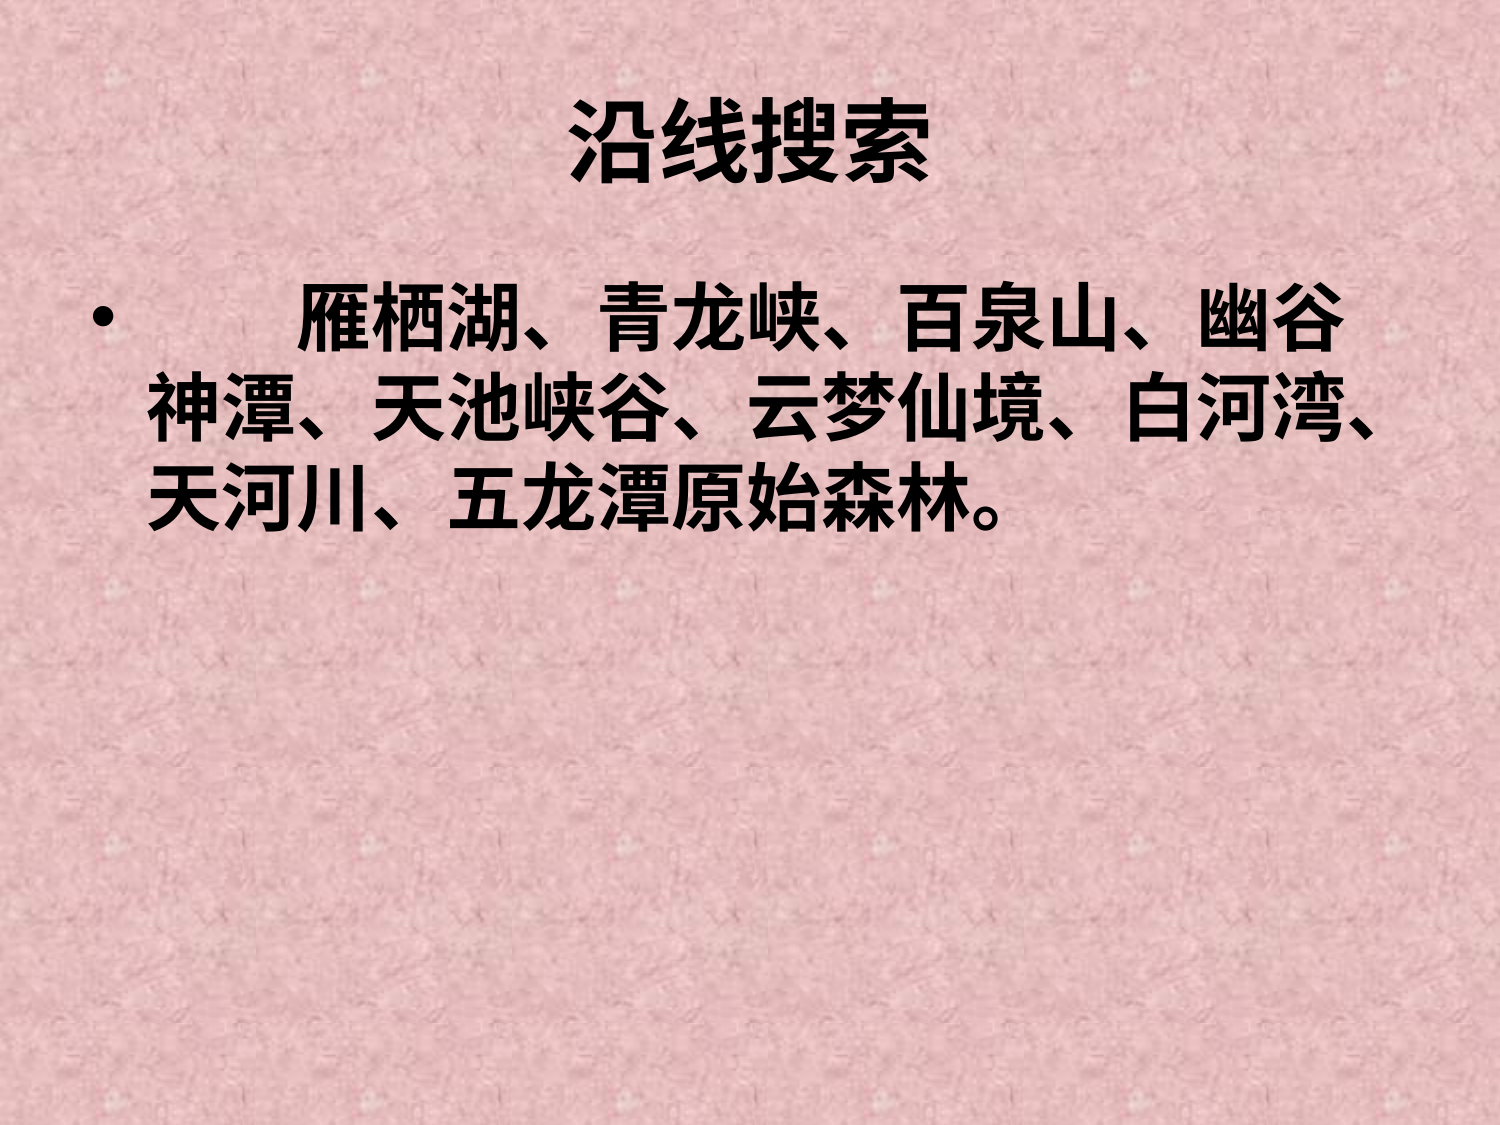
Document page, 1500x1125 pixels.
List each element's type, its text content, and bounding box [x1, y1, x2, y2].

list 雁栖湖、青龙峡、百泉山、幽谷神潭、天池峡谷、云梦仙境、白河湾、天河川、五龙潭原始森林。 [75, 262, 1425, 1005]
picture [0, 0, 1500, 1125]
title 沿线搜索 [75, 45, 1425, 233]
